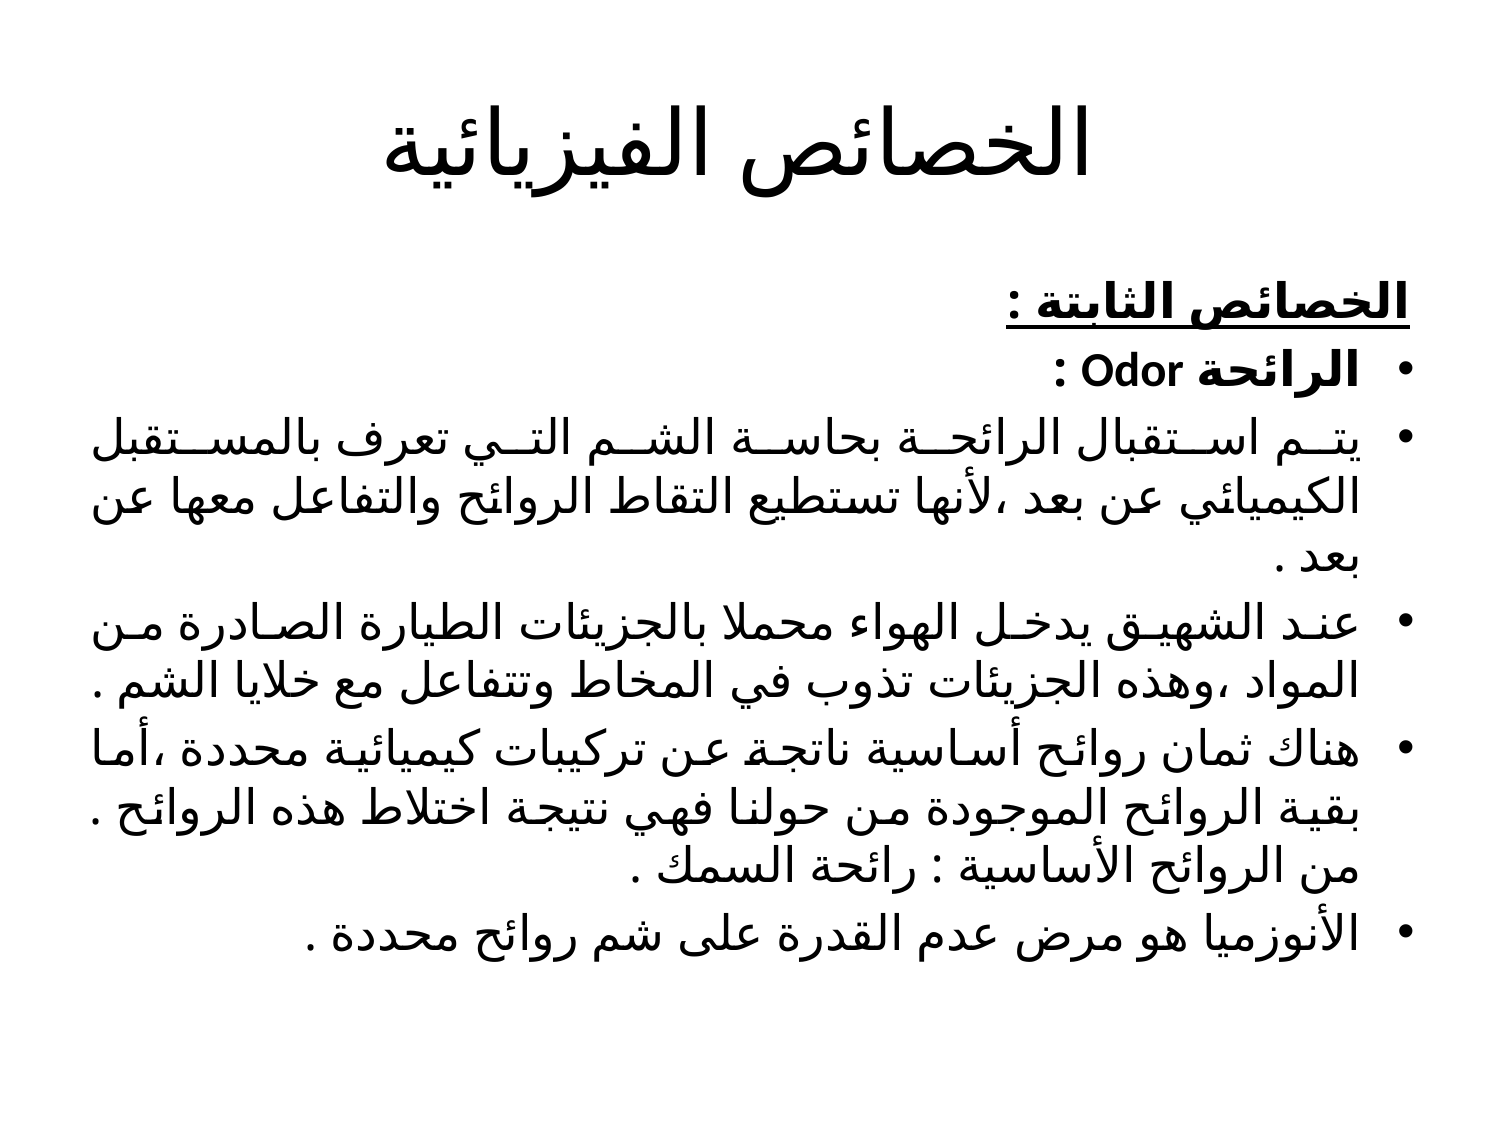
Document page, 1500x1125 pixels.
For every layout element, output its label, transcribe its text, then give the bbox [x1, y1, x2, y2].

title الخصائص الفيزيائية [75, 45, 1425, 233]
list الخصائص الثابتة : الرائحة Odor : يتم استقبال الرائحة بحاسة الشم التي تعرف بالمستقبل الكيميائي عن بعد ،لأنها تستطيع التقاط الروائح والتفاعل معها عن بعد . عند الشهيق يدخل الهواء محملا بالجزيئات الطيارة الصادرة من المواد ،وهذه الجزيئات تذوب في المخاط وتتفاعل مع خلايا الشم . هناك ثمان روائح أساسية ناتجة عن تركيبات كيميائية محددة ،أما بقية الروائح الموجودة من حولنا فهي نتيجة اختلاط هذه الروائح . من الروائح الأساسية : رائحة السمك . الأنوزميا هو مرض عدم القدرة على شم روائح محددة . [75, 262, 1425, 1005]
